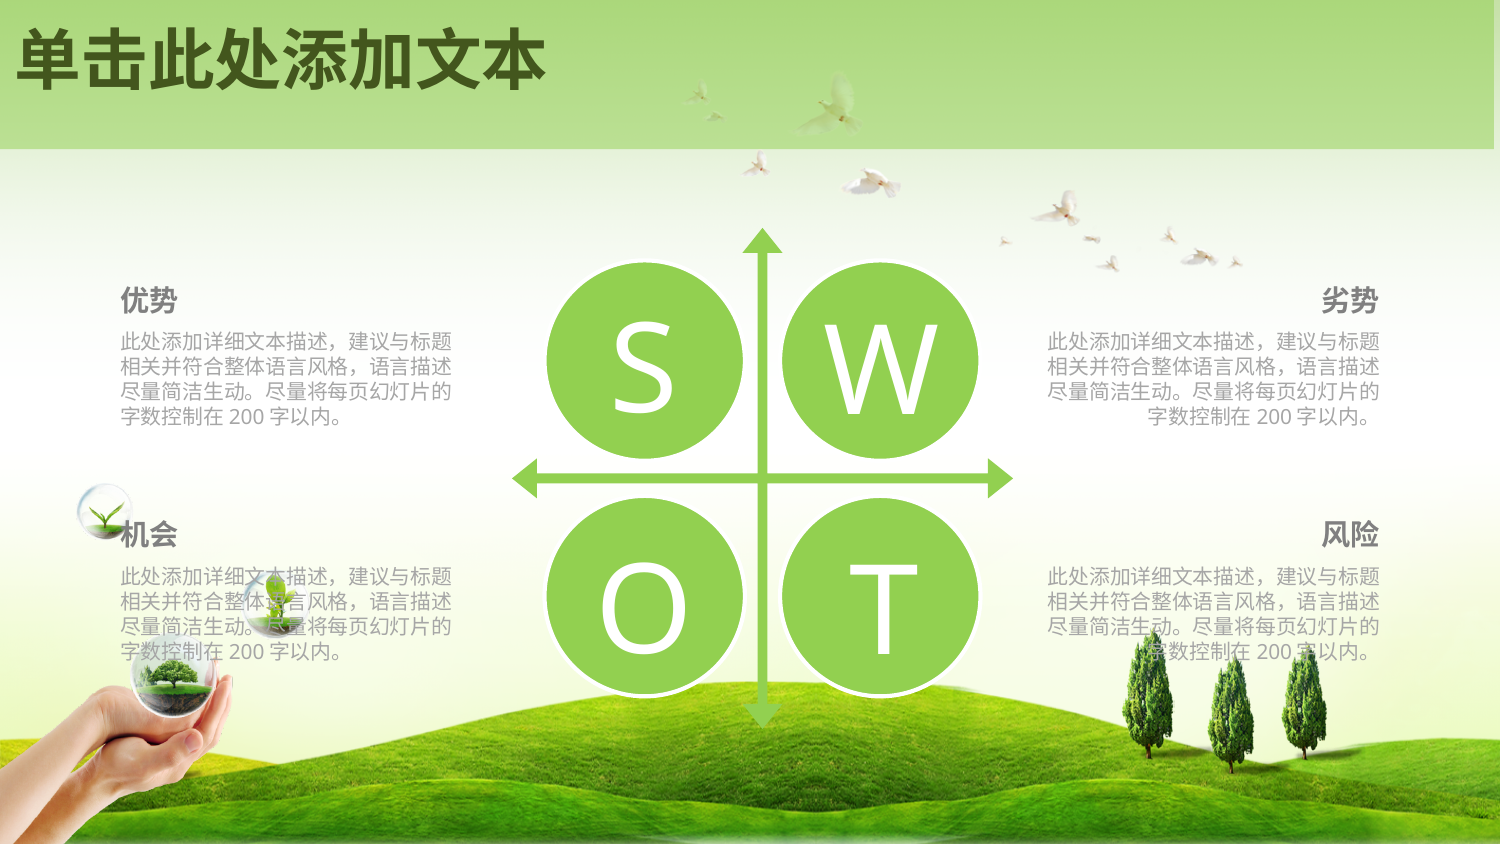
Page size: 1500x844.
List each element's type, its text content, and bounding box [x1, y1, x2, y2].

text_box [1144, 508, 1395, 673]
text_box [386, 227, 1139, 730]
picture [0, 0, 1500, 844]
text_box 单击此处添加文本 [0, 10, 744, 106]
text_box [1144, 274, 1395, 438]
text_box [105, 274, 381, 438]
text_box [0, 0, 1496, 151]
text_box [105, 508, 381, 673]
